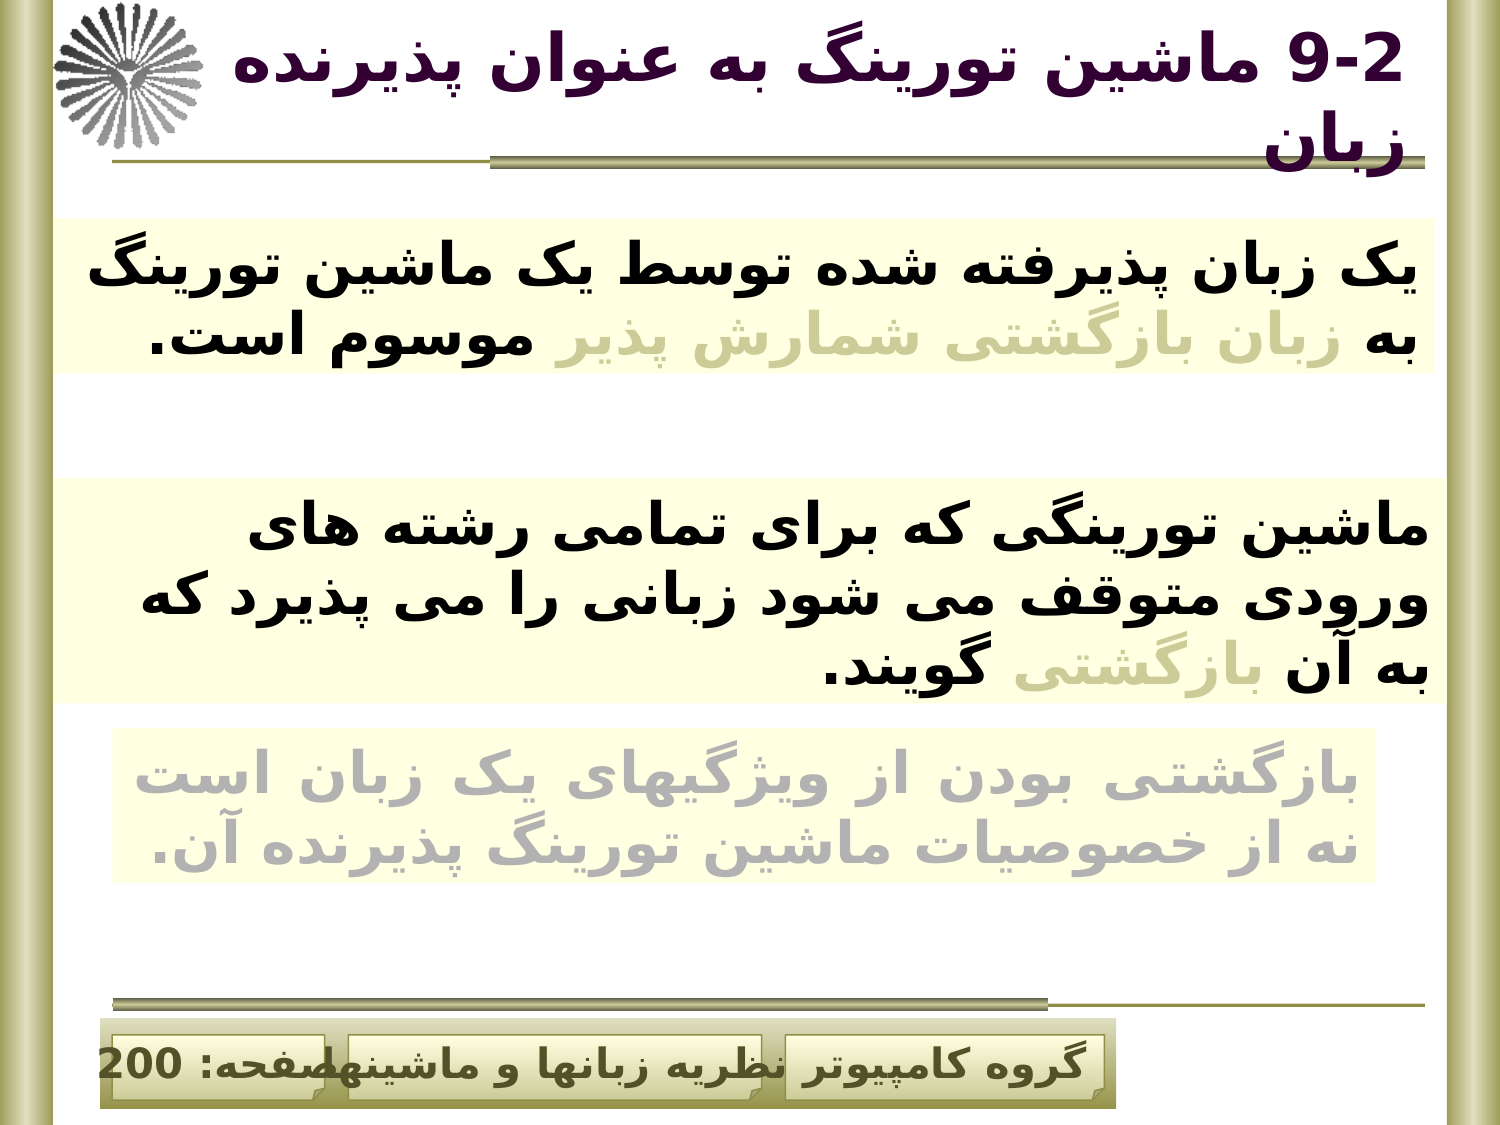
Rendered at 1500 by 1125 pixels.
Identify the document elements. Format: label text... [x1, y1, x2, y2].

title 9-2 ماشین تورینگ به عنوان پذیرنده زبان [147, 42, 1423, 147]
text_box بازگشتی بودن از ویژگیهای یک زبان است نه از خصوصیات ماشین تورینگ پذیرنده آن. [112, 727, 1377, 884]
text_box یک زبان پذیرفته شده توسط یک ماشین تورینگ به زبان بازگشتی شمارش پذیر موسوم است. [53, 218, 1436, 374]
text_box ماشین تورینگی که برای تمامی رشته های ورودی متوقف می شود زبانی را می پذیرد که به آن بازگشتی گویند. [53, 478, 1447, 704]
